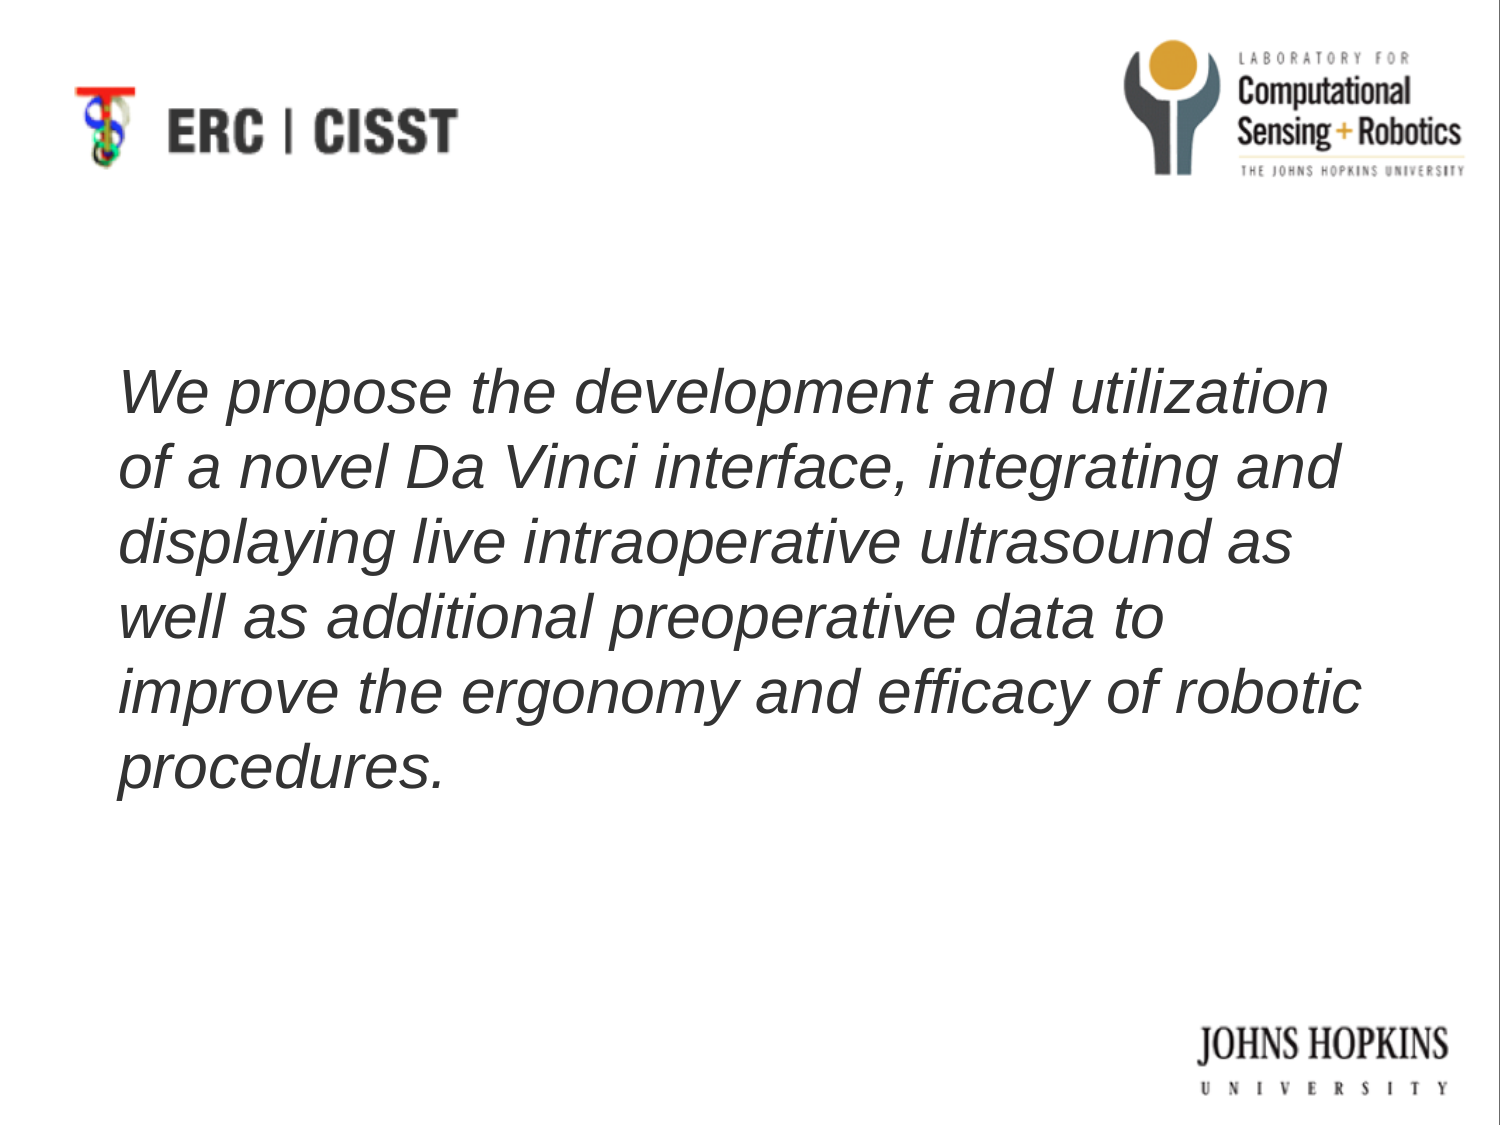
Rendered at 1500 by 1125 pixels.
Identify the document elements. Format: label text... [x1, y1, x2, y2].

text_box We propose the development and utilization of a novel Da Vinci interface, integrating and displaying live intraoperative ultrasound as well as additional preoperative data to improve the ergonomy and efficacy of robotic procedures. [103, 335, 1397, 789]
picture [0, 0, 1500, 1125]
